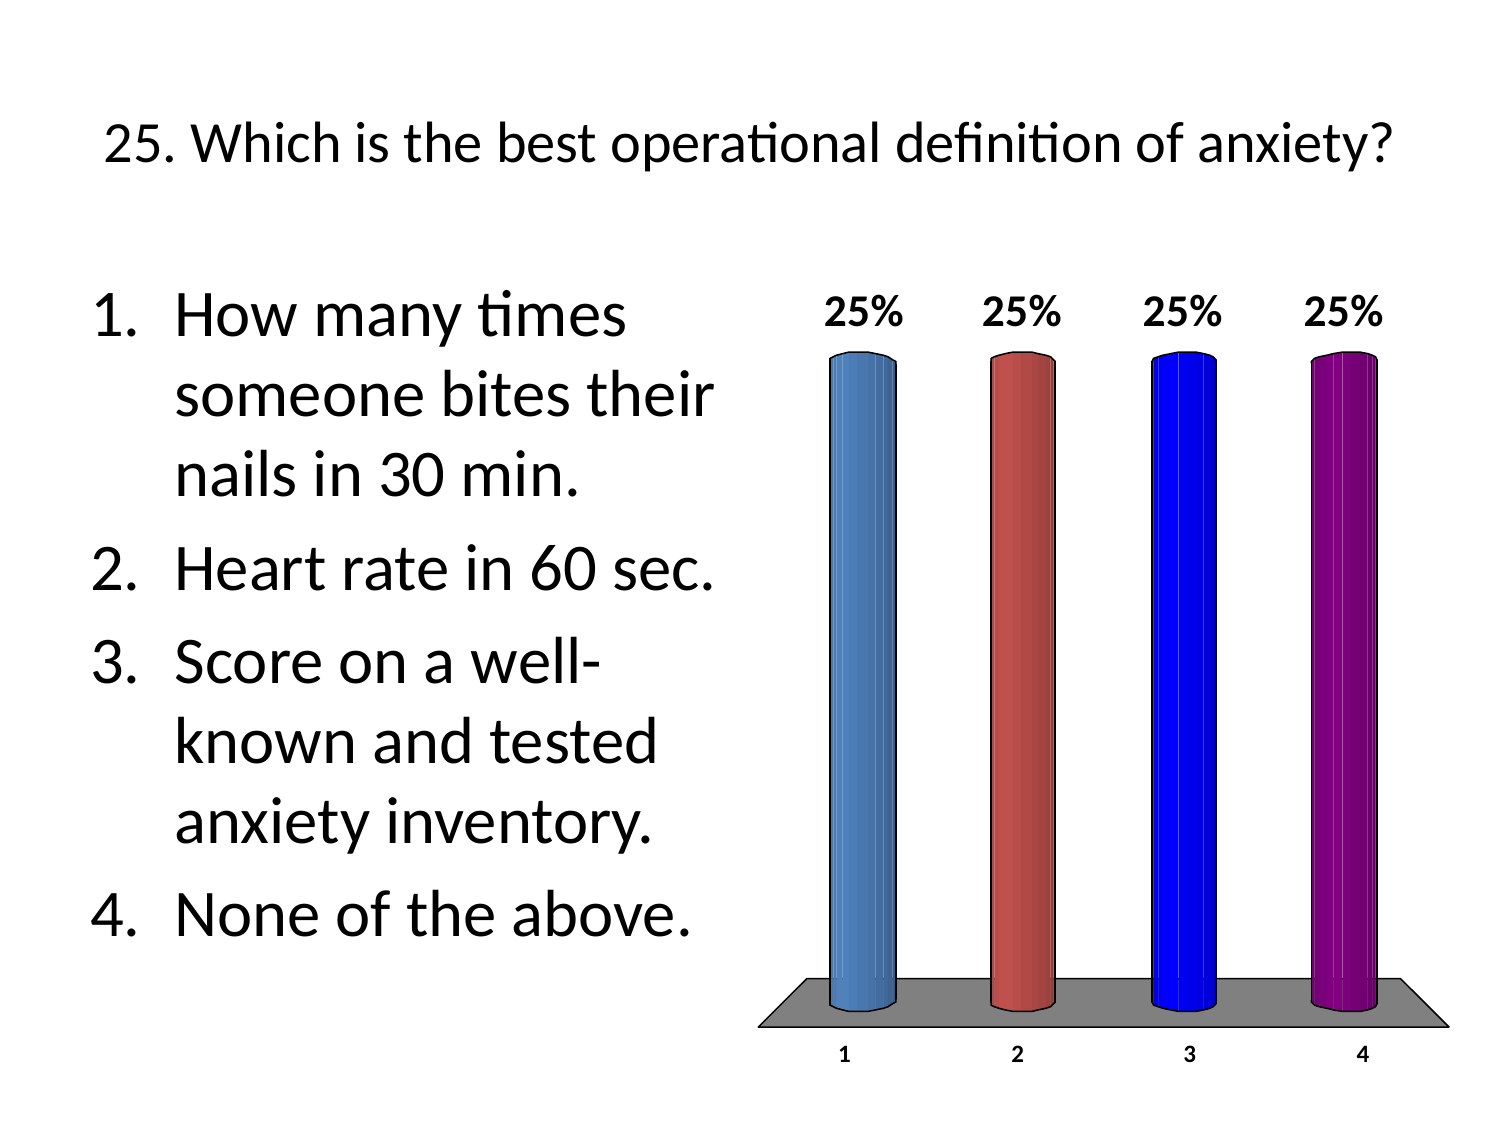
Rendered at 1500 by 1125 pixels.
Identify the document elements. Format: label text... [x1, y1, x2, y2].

list How many times someone bites their nails in 30 min. Heart rate in 60 sec. Score on a well-known and tested anxiety inventory. None of the above. [75, 262, 750, 1005]
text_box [739, 270, 1490, 1115]
title 25. Which is the best operational definition of anxiety? [75, 45, 1425, 233]
